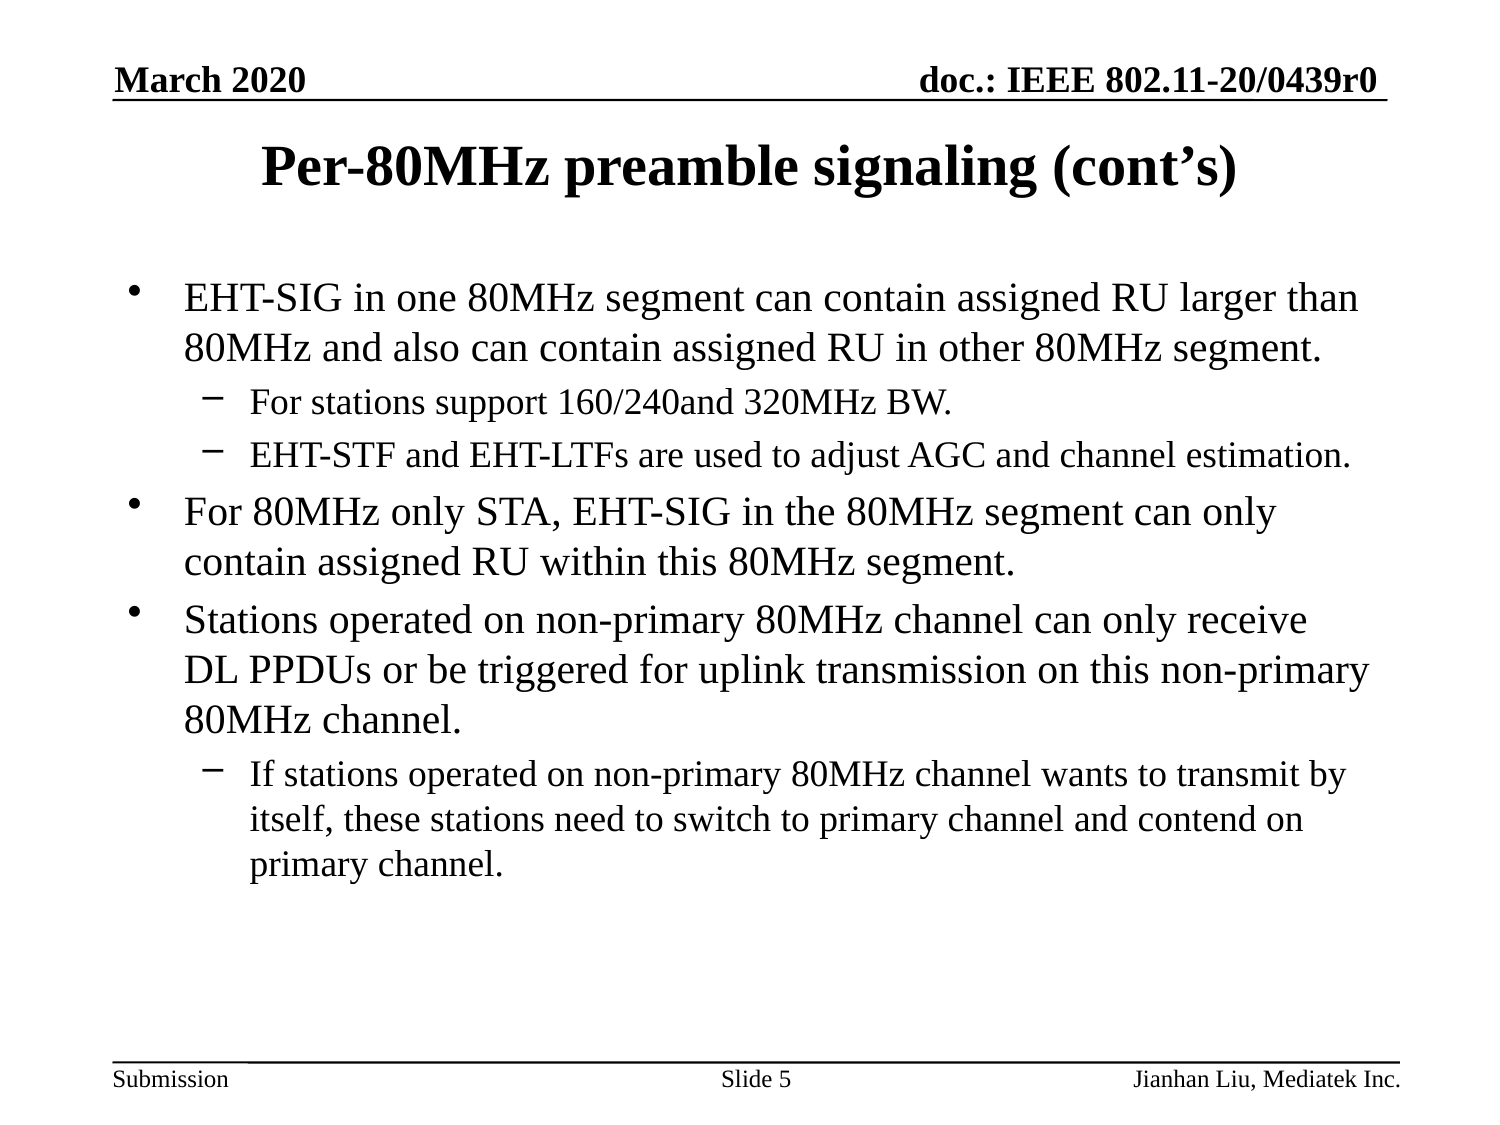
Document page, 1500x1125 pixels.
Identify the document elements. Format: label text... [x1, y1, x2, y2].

slide_number Slide 5 [712, 1061, 800, 1093]
list EHT-SIG in one 80MHz segment can contain assigned RU larger than 80MHz and also can contain assigned RU in other 80MHz segment. For stations support 160/240and 320MHz BW. EHT-STF and EHT-LTFs are used to adjust AGC and channel estimation. For 80MHz only STA, EHT-SIG in the 80MHz segment can only contain assigned RU within this 80MHz segment. Stations operated on non-primary 80MHz channel can only receive DL PPDUs or be triggered for uplink transmission on this non-primary 80MHz channel. If stations operated on non-primary 80MHz channel wants to transmit by itself, these stations need to switch to primary channel and contend on primary channel. [112, 262, 1388, 1001]
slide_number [114, 54, 309, 101]
title Per-80MHz preamble signaling (cont’s) [112, 112, 1388, 213]
footer Jianhan Liu, Mediatek Inc. [1129, 1061, 1402, 1093]
